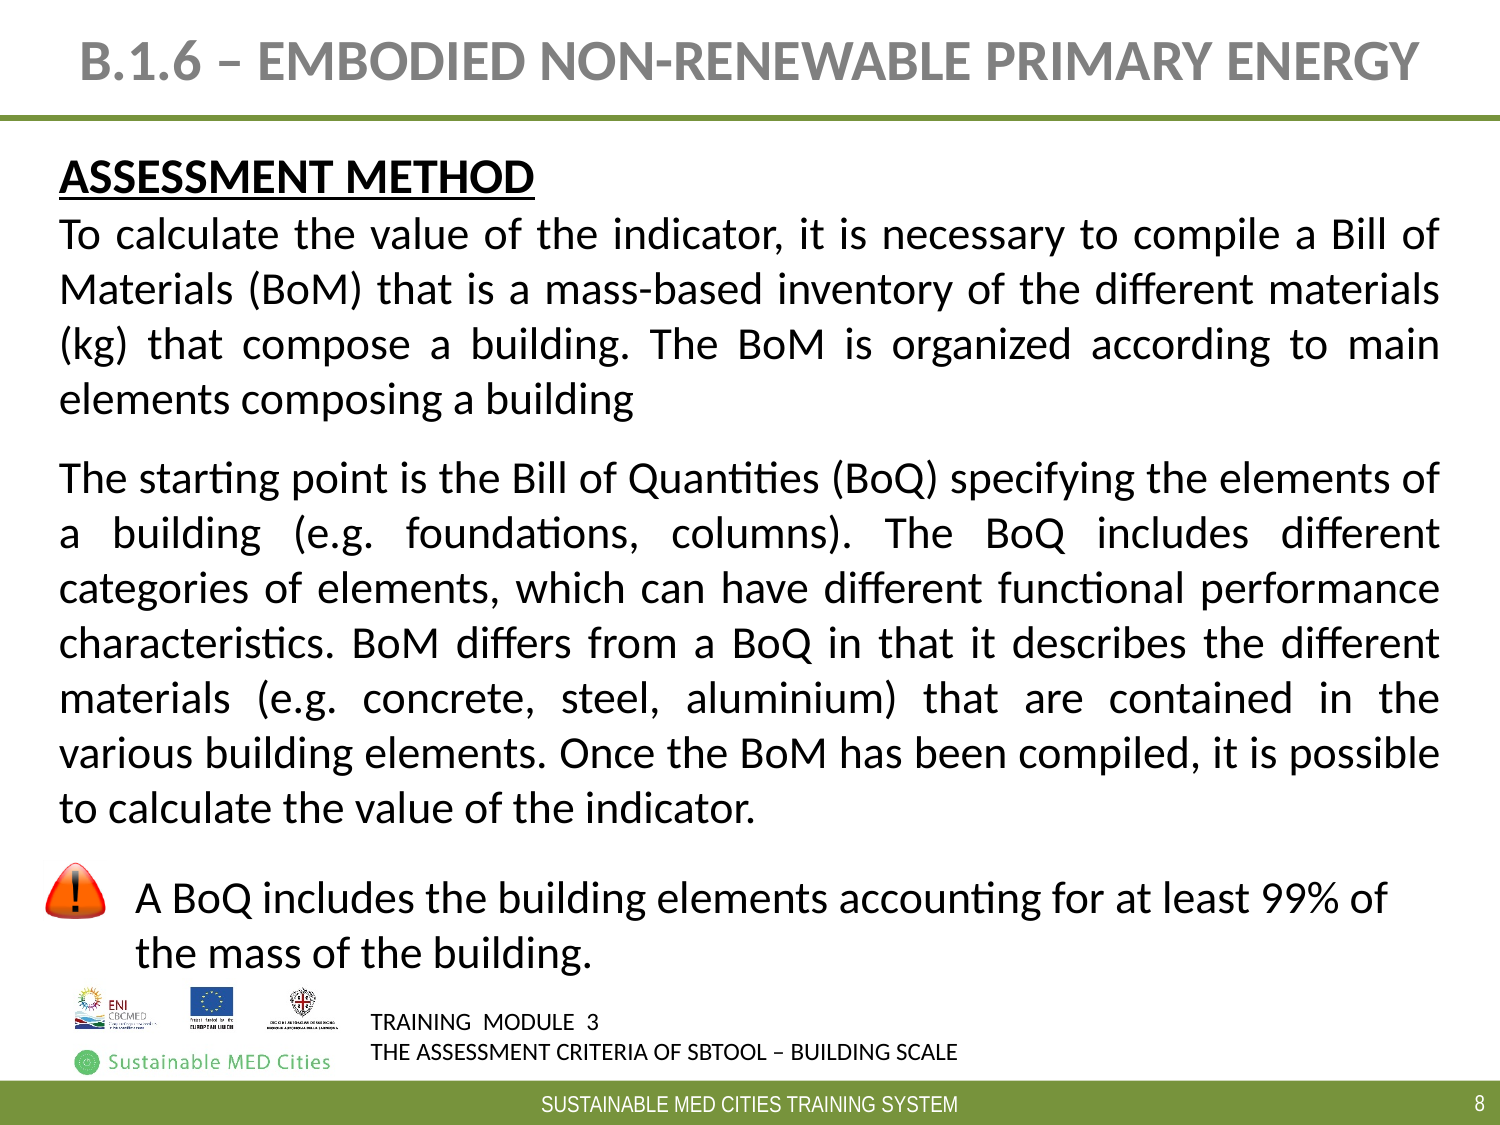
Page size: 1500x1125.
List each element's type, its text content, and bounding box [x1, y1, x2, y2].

list ASSESSMENT METHOD To calculate the value of the indicator, it is necessary to compile a Bill of Materials (BoM) that is a mass-based inventory of the different materials (kg) that compose a building. The BoM is organized according to main elements composing a building The starting point is the Bill of Quantities (BoQ) specifying the elements of a building (e.g. foundations, columns). The BoQ includes different categories of elements, which can have different functional performance characteristics. BoM differs from a BoQ in that it describes the different materials (e.g. concrete, steel, aluminium) that are contained in the various building elements. Once the BoM has been compiled, it is possible to calculate the value of the indicator. [43, 136, 1457, 917]
slide_number 8 [1149, 1079, 1500, 1125]
text_box A BoQ includes the building elements accounting for at least 99% of the mass of the building. [120, 860, 1474, 986]
picture [43, 860, 107, 922]
picture [62, 978, 356, 1080]
text_box B.1.6 – EMBODIED NON-RENEWABLE PRIMARY ENERGY [0, 0, 1500, 115]
